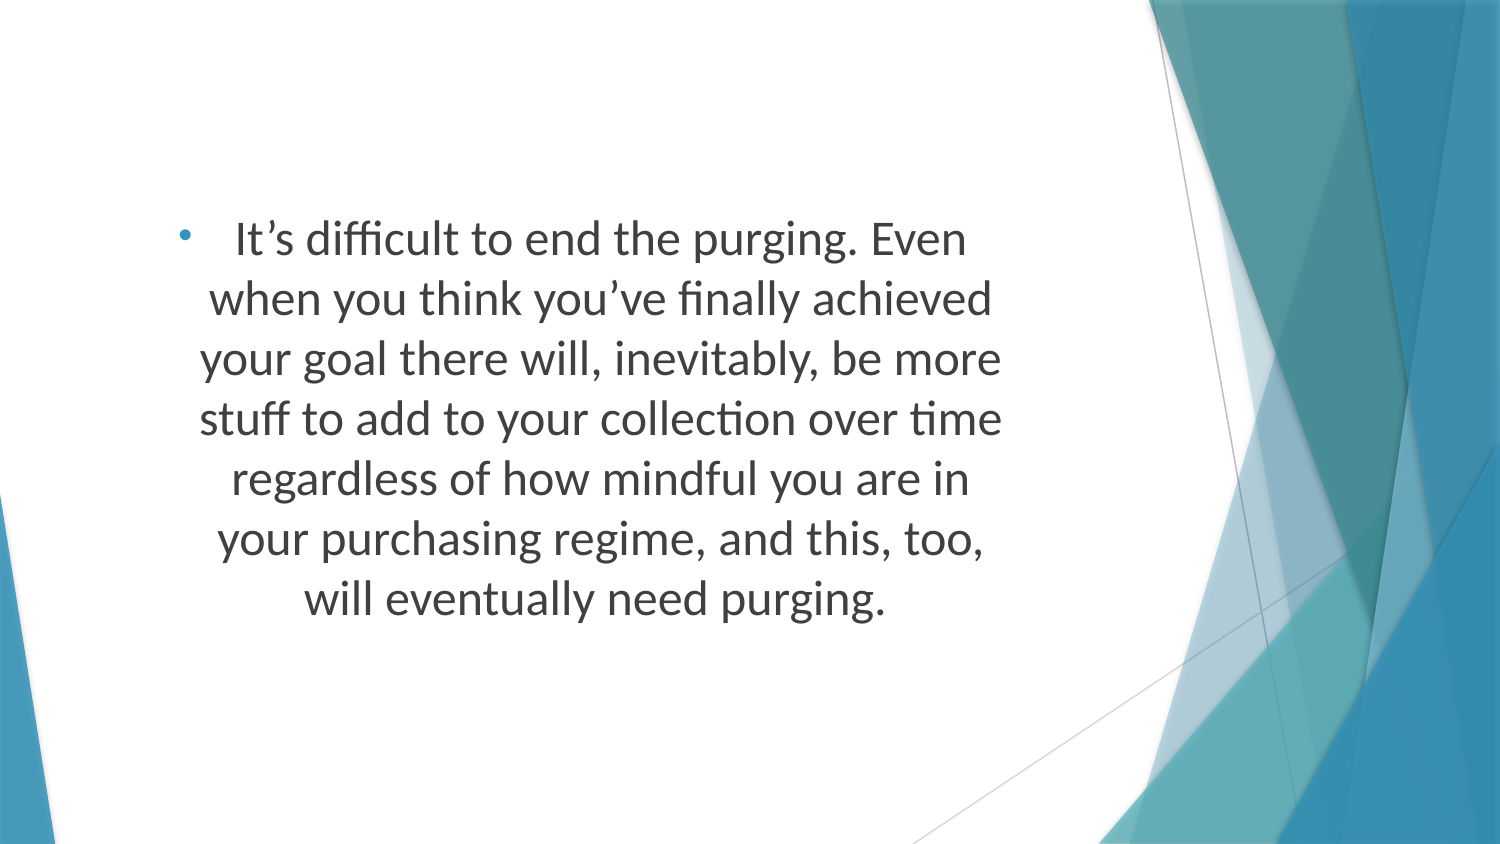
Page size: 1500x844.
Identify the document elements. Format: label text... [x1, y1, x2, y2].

list It’s difficult to end the purging. Even when you think you’ve finally achieved your goal there will, inevitably, be more stuff to add to your collection over time regardless of how mindful you are in your purchasing regime, and this, too, will eventually need purging. [123, 197, 1022, 706]
